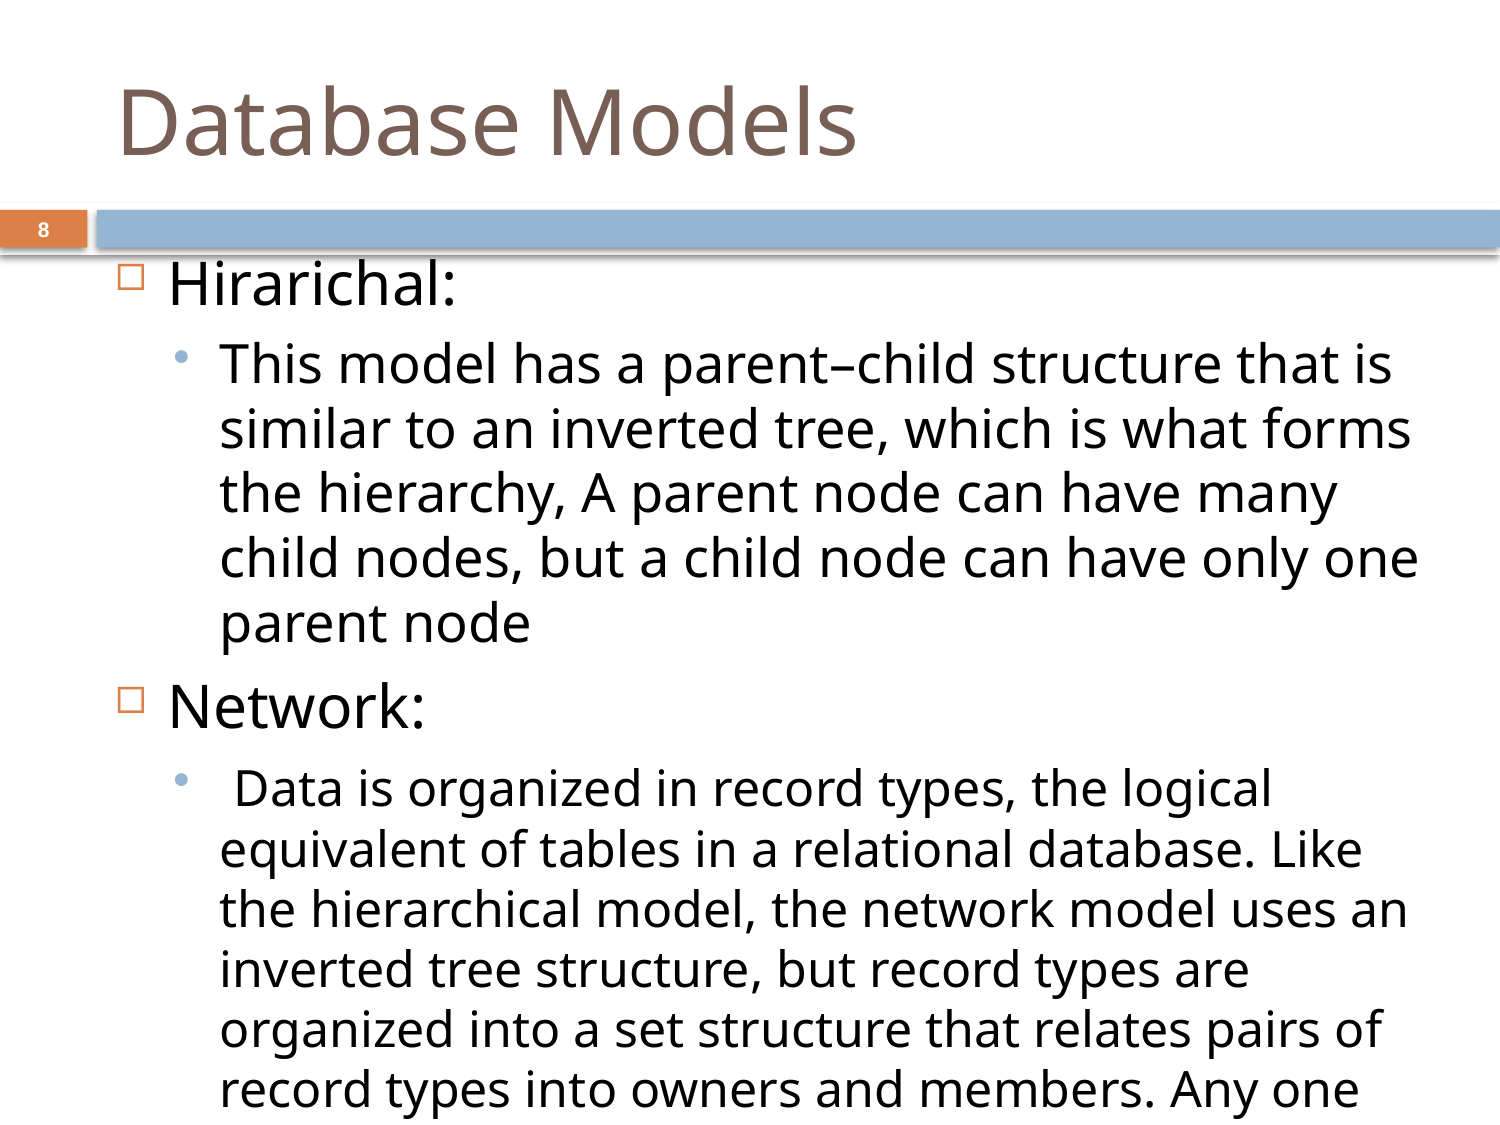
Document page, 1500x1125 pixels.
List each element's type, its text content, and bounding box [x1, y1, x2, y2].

slide_number 8 [0, 208, 88, 249]
list Hirarichal: This model has a parent–child structure that is similar to an inverted tree, which is what forms the hierarchy, A parent node can have many child nodes, but a child node can have only one parent node Network: Data is organized in record types, the logical equivalent of tables in a relational database. Like the hierarchical model, the network model uses an inverted tree structure, but record types are organized into a set structure that relates pairs of record types into owners and members. Any one record type can participate in any set with other record types in the database [99, 237, 1438, 976]
title Database Models [100, 37, 1439, 201]
